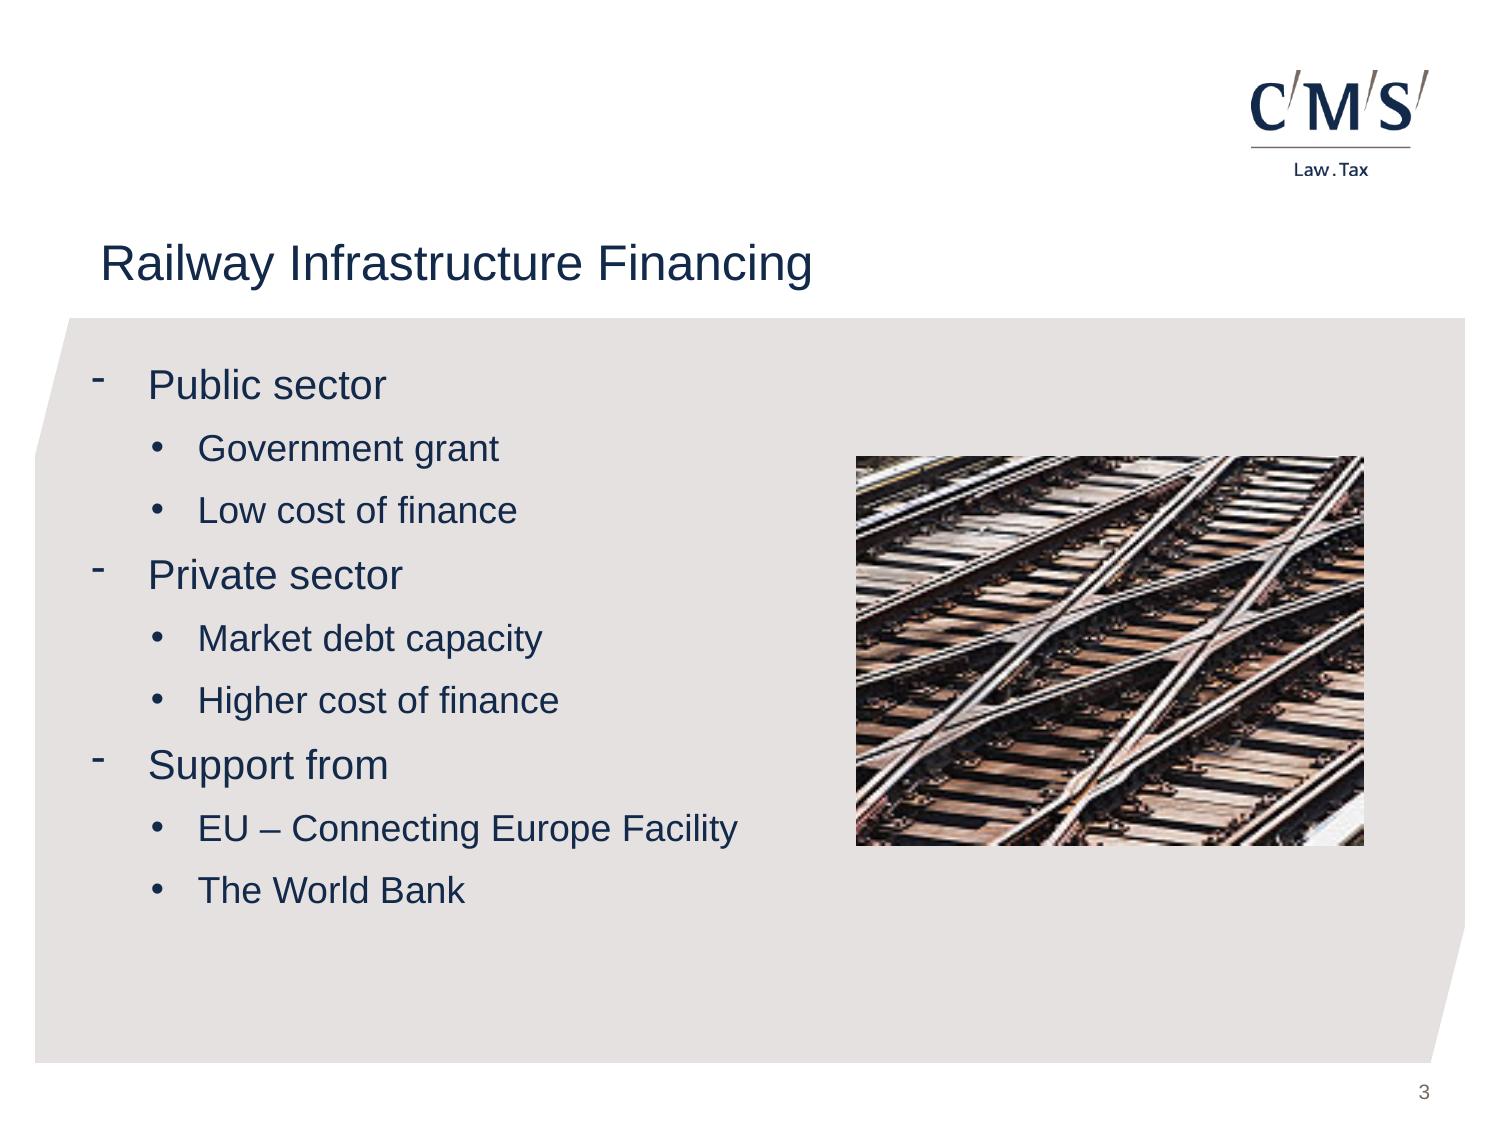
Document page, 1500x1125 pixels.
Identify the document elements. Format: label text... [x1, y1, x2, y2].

slide_number 3 [1350, 1070, 1446, 1111]
picture [1251, 70, 1429, 176]
list Railway Infrastructure Financing [85, 38, 1178, 299]
list Public sector Government grant Low cost of finance Private sector Market debt capacity Higher cost of finance Support from EU – Connecting Europe Facility The World Bank [76, 350, 1422, 1024]
picture [35, 318, 1465, 1063]
